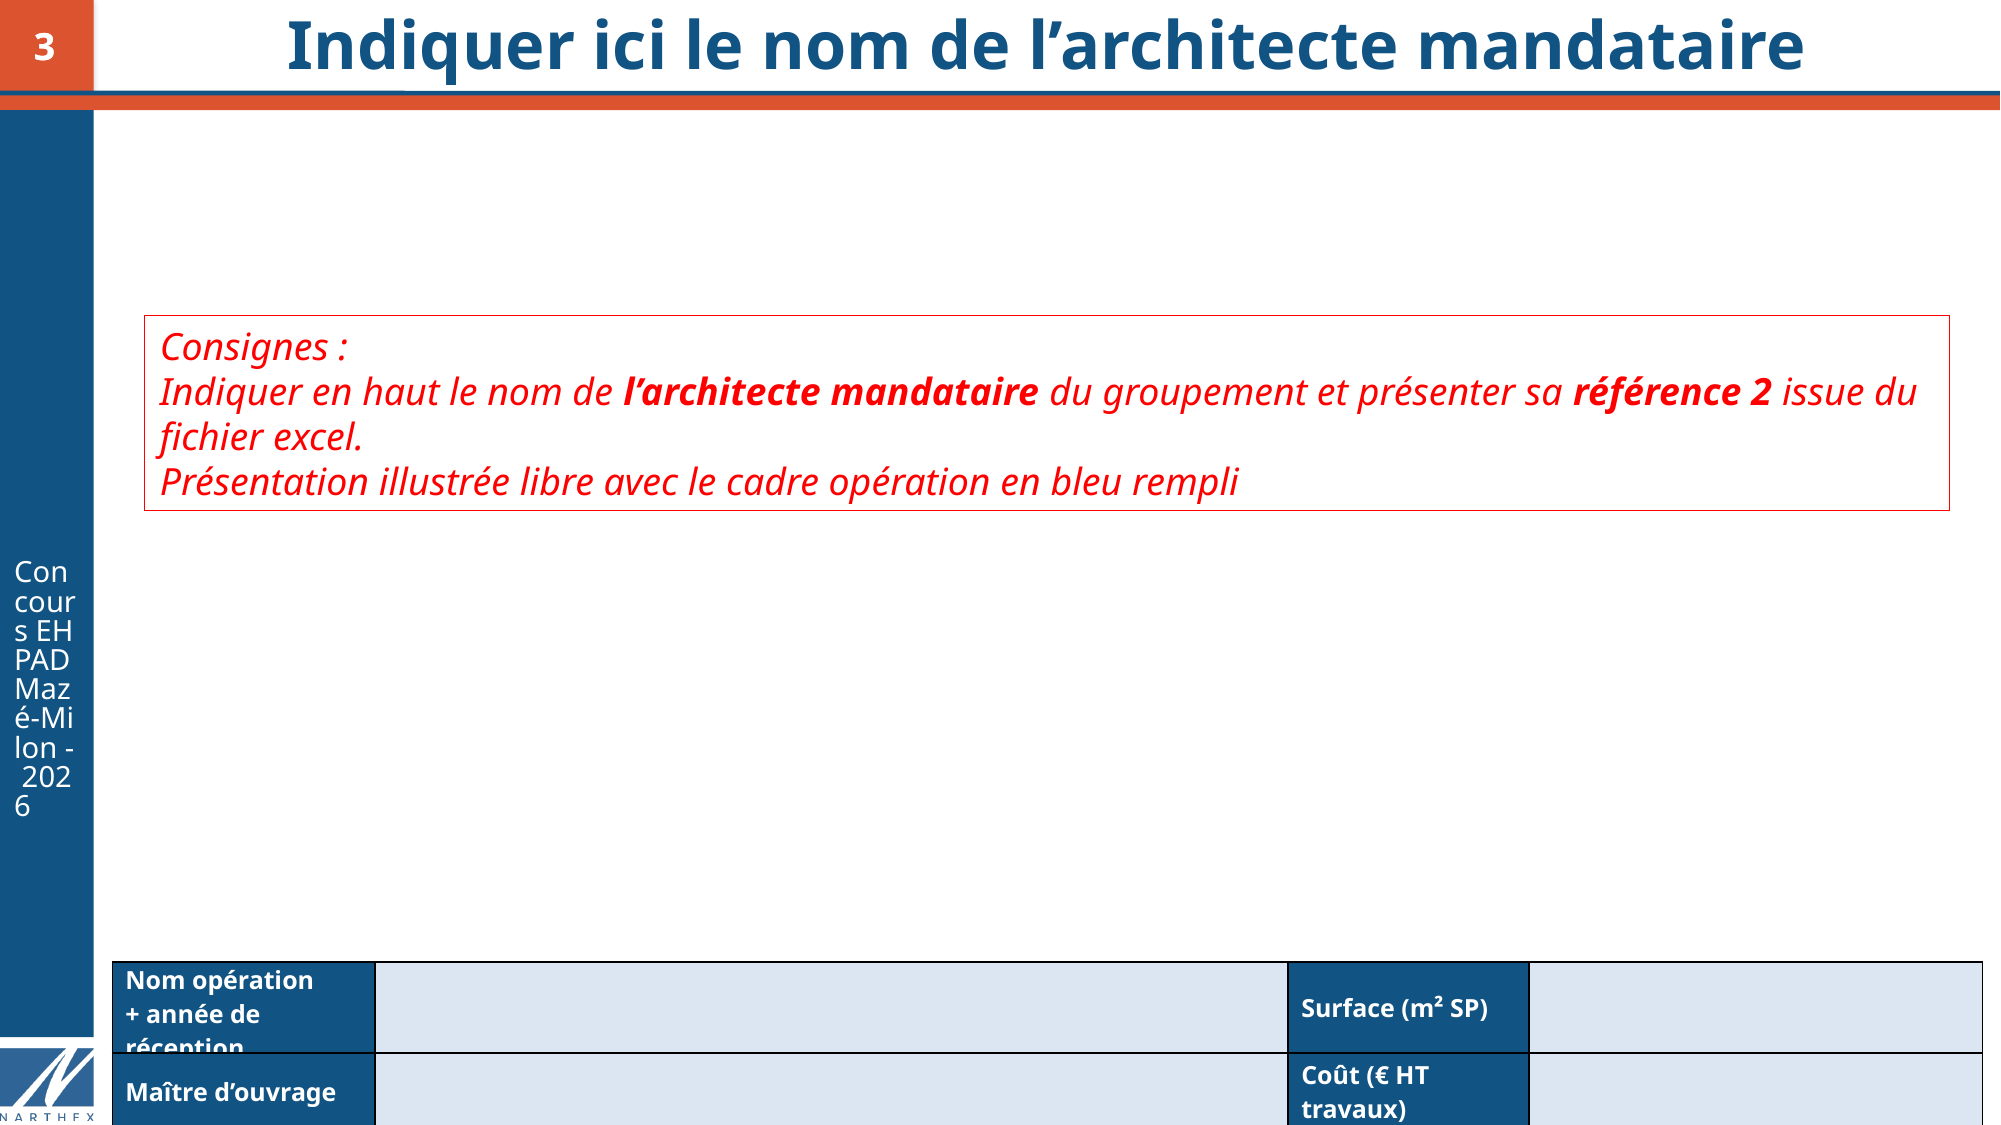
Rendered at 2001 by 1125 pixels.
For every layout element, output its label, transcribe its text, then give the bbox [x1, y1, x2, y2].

table_cell [1530, 1054, 1982, 1125]
footer Concours EHPAD Mazé-Milon - 2026 [0, 110, 94, 1038]
table_header [376, 963, 1287, 1052]
table_header Nom opération + année de réception [113, 963, 374, 1052]
title Indiquer ici le nom de l’architecte mandataire [110, 0, 1985, 96]
table_cell Coût (€ HT travaux) [1289, 1054, 1528, 1125]
table_header [1530, 963, 1982, 1052]
table_cell Maître d’ouvrage [113, 1054, 374, 1125]
table_cell [376, 1054, 1287, 1125]
text_box Consignes : Indiquer en haut le nom de l’architecte mandataire du groupement et présenter sa référence 2 issue du fichier excel. Présentation illustrée libre avec le cadre opération en bleu rempli [144, 315, 1950, 511]
table_header Surface (m² SP) [1289, 963, 1528, 1052]
